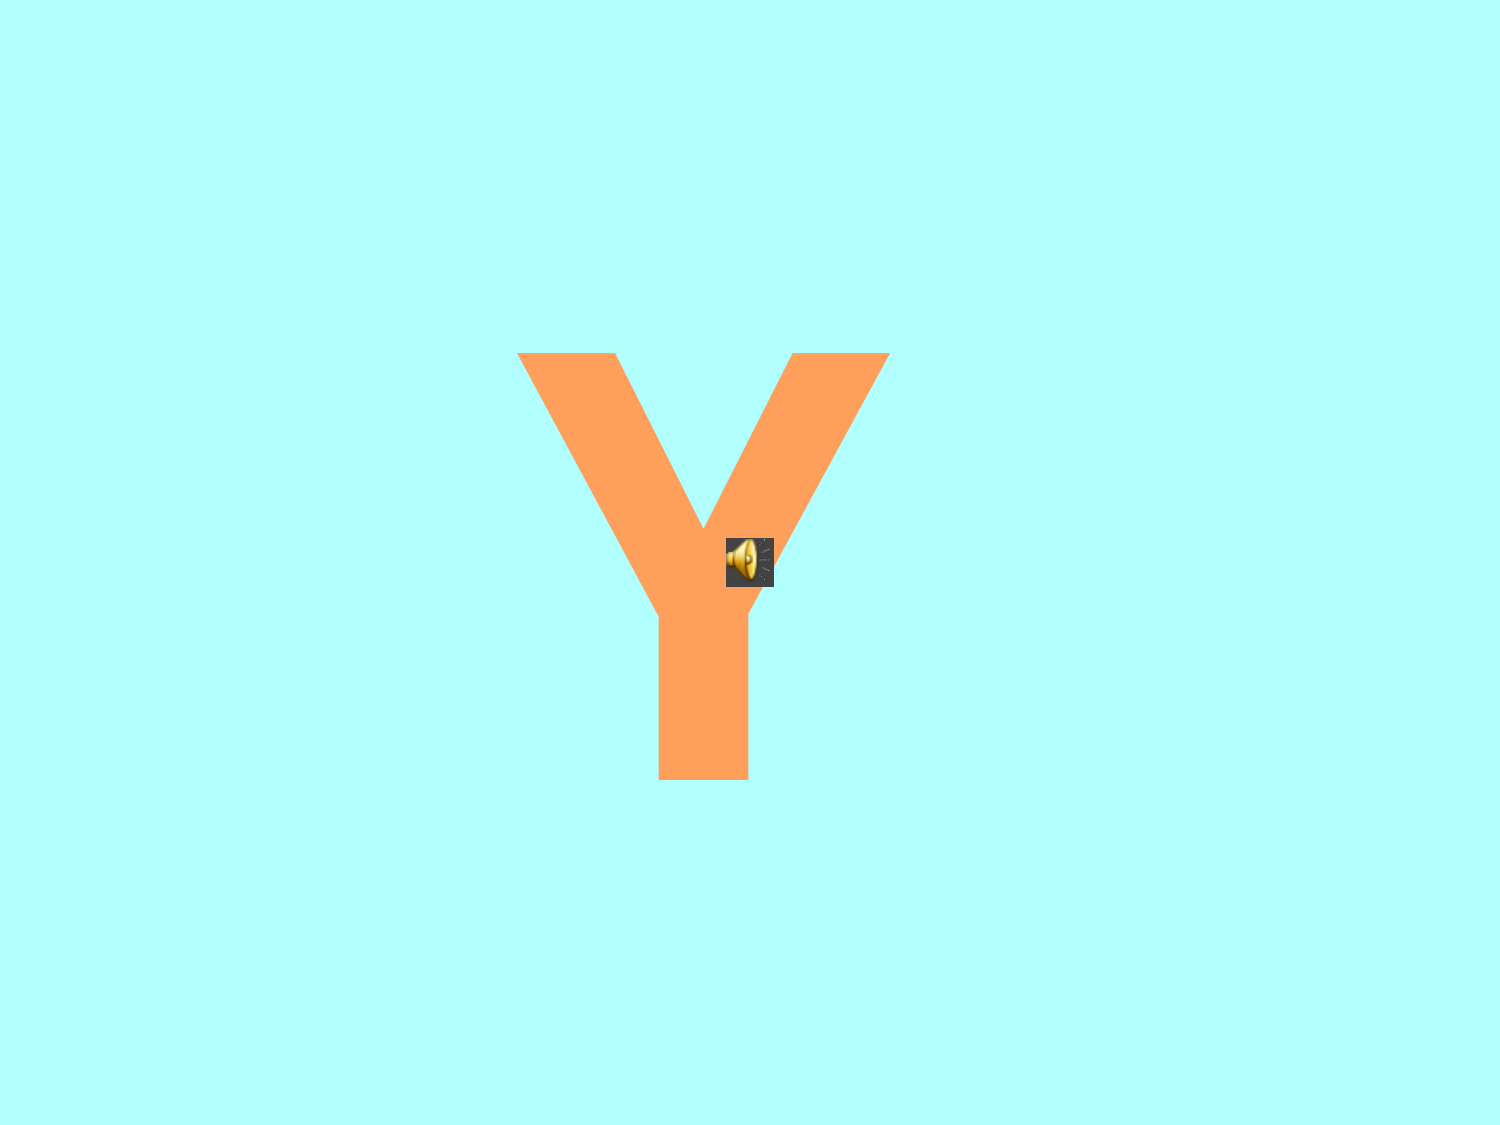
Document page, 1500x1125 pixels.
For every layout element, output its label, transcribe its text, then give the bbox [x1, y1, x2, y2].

picture [724, 537, 776, 588]
text_box Y [502, 174, 907, 908]
